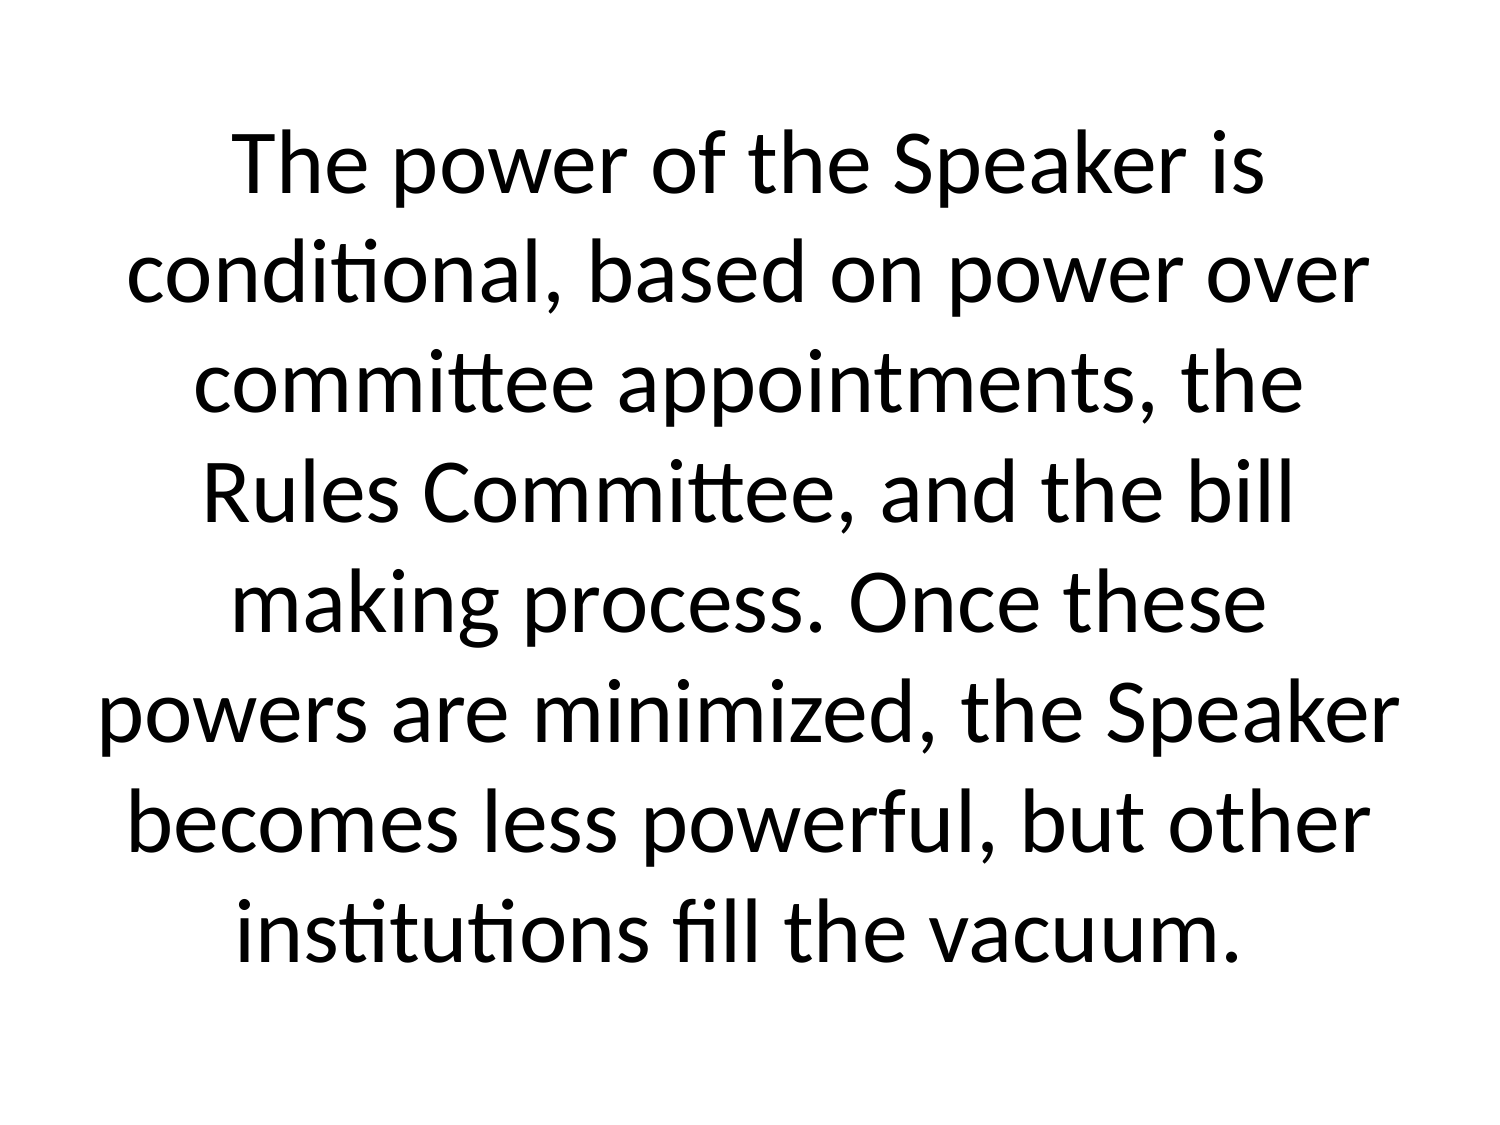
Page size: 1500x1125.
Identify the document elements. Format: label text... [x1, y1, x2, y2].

title The power of the Speaker is conditional, based on power over committee appointments, the Rules Committee, and the bill making process. Once these powers are minimized, the Speaker becomes less powerful, but other institutions fill the vacuum. [74, 44, 1426, 1038]
